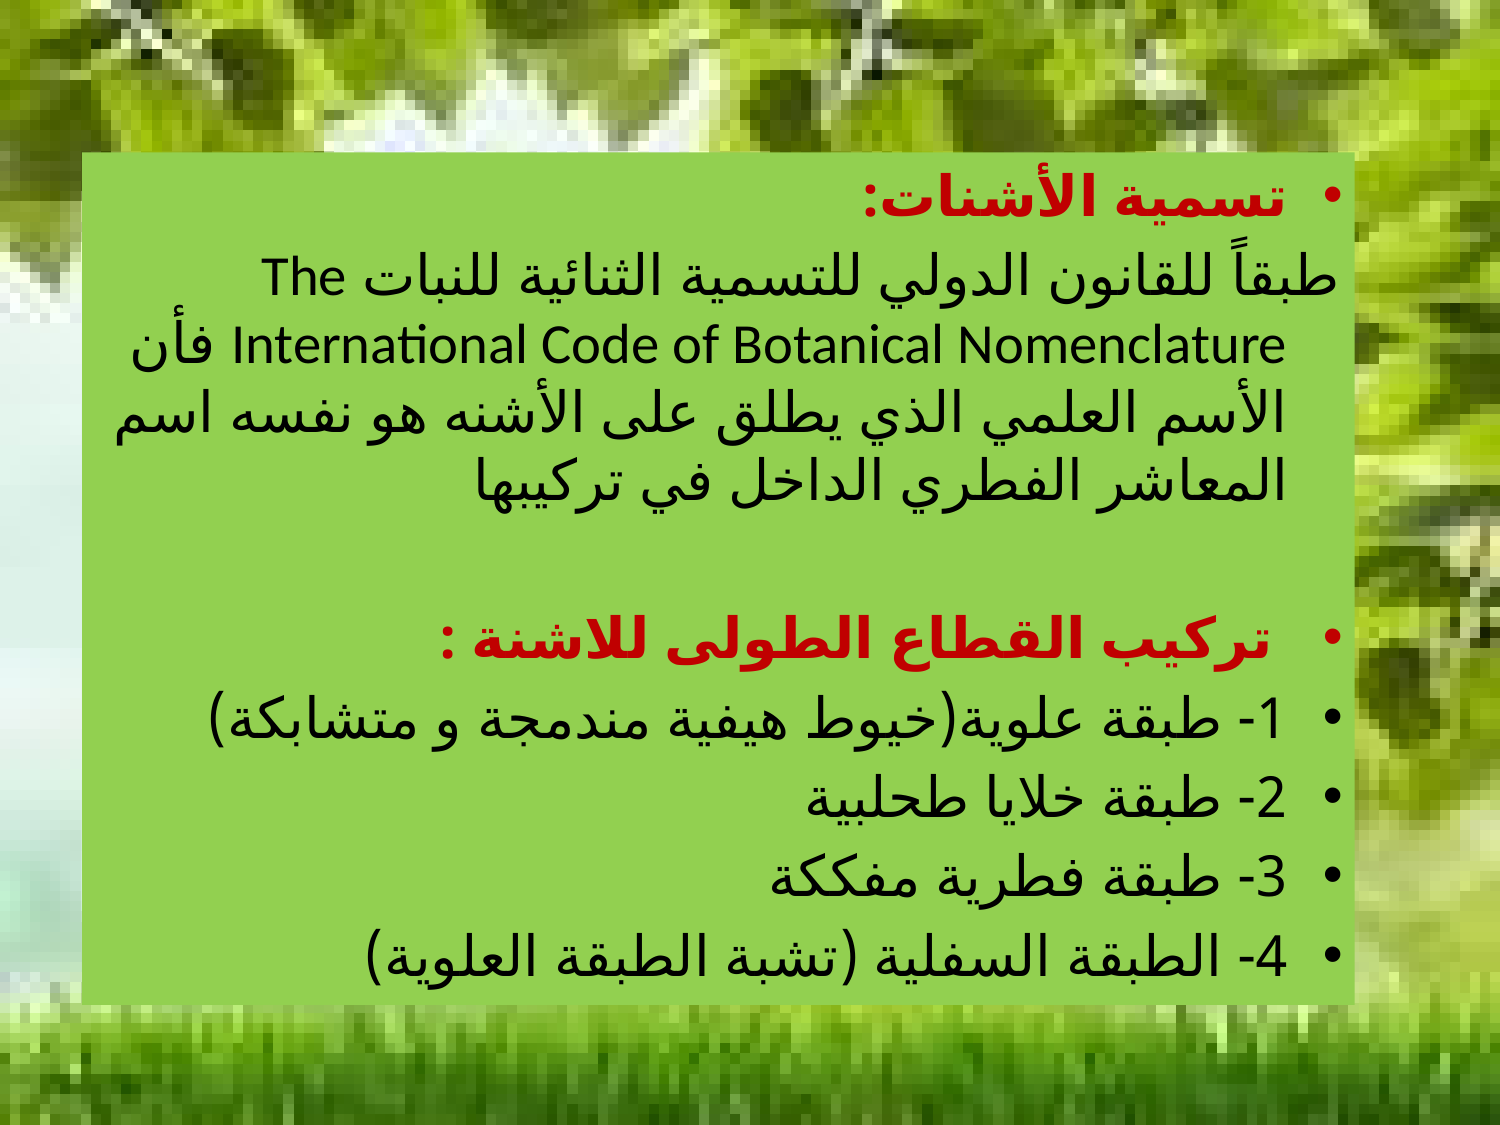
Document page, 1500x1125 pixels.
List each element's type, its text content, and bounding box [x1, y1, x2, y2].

list تسمية الأشنات: طبقاً للقانون الدولي للتسمية الثنائية للنبات The International Code of Botanical Nomenclature فأن الأسم العلمي الذي يطلق على الأشنه هو نفسه اسم المعاشر الفطري الداخل في تركيبها تركيب القطاع الطولى للاشنة : 1- طبقة علوية(خيوط هيفية مندمجة و متشابكة) 2- طبقة خلايا طحلبية 3- طبقة فطرية مفككة 4- الطبقة السفلية (تشبة الطبقة العلوية) [82, 152, 1355, 1005]
picture [0, 0, 1500, 1125]
